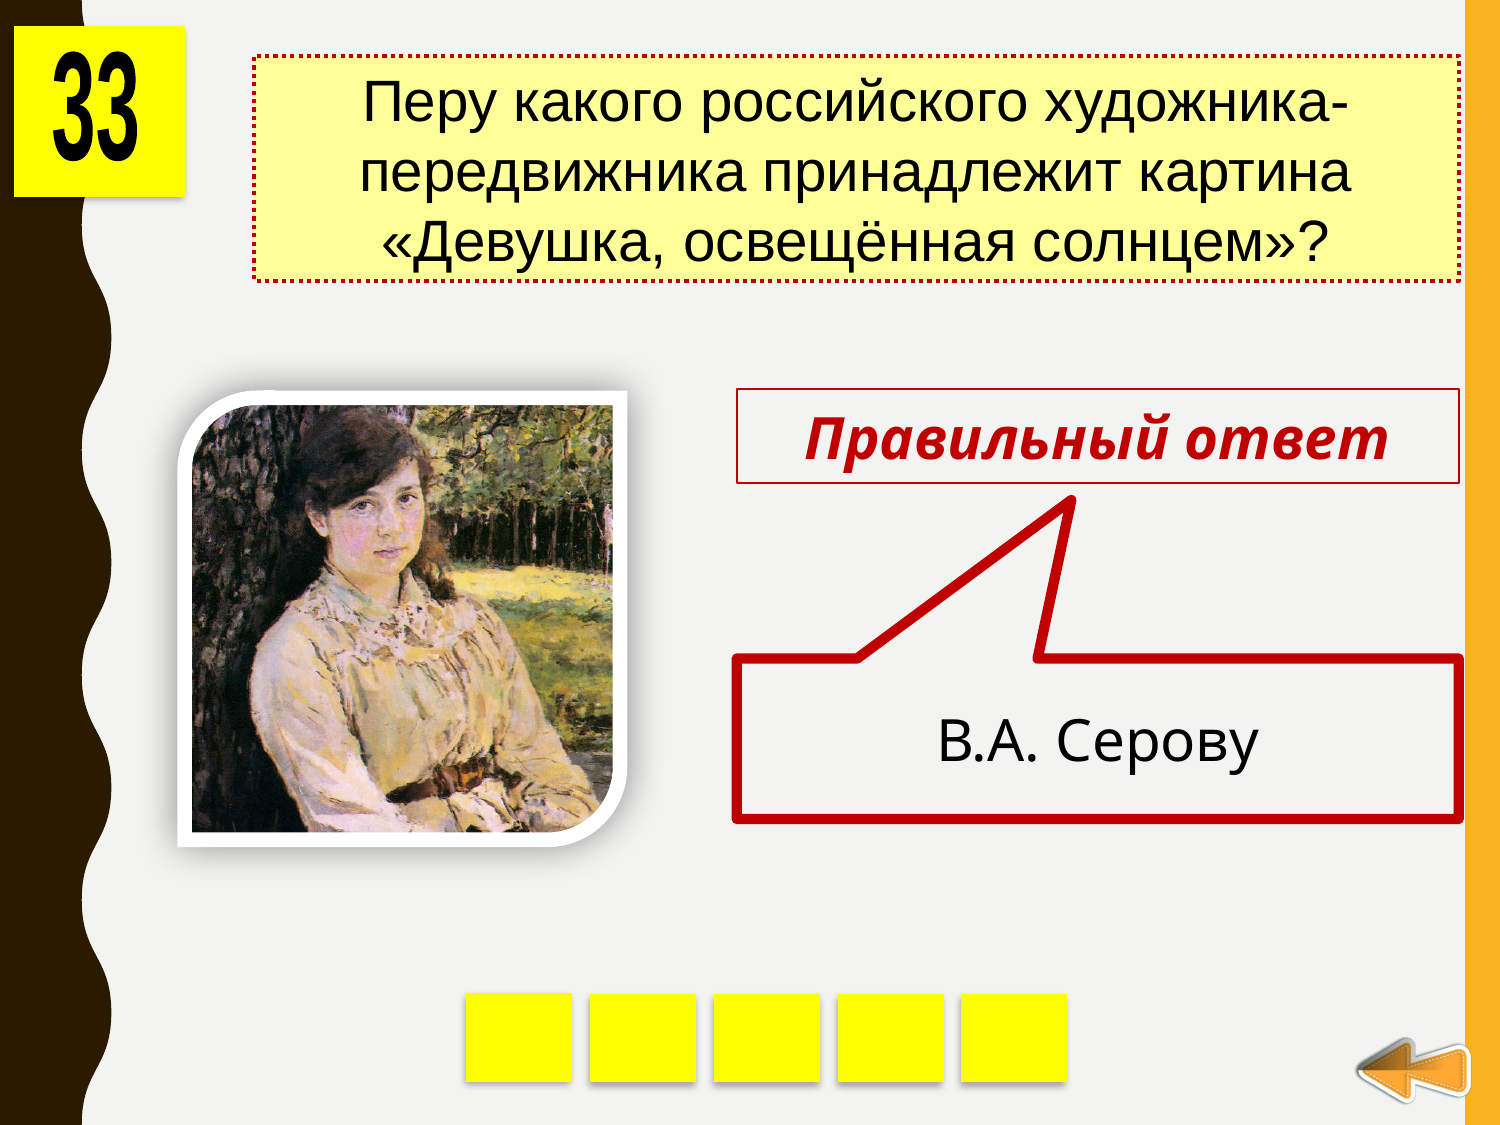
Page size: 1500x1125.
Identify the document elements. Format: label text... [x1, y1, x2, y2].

text_box [465, 993, 573, 1082]
text_box [713, 994, 821, 1083]
text_box [13, 25, 185, 198]
picture [1352, 1036, 1472, 1106]
text_box В.А. Серову [735, 499, 1460, 821]
text_box [589, 994, 697, 1083]
text_box [960, 994, 1068, 1083]
text_box Правильный ответ [736, 388, 1460, 484]
text_box Перу какого российского художника-передвижника принадлежит картина «Девушка, освещённая солнцем»? [253, 55, 1459, 281]
picture [184, 397, 620, 840]
text_box [837, 994, 944, 1083]
